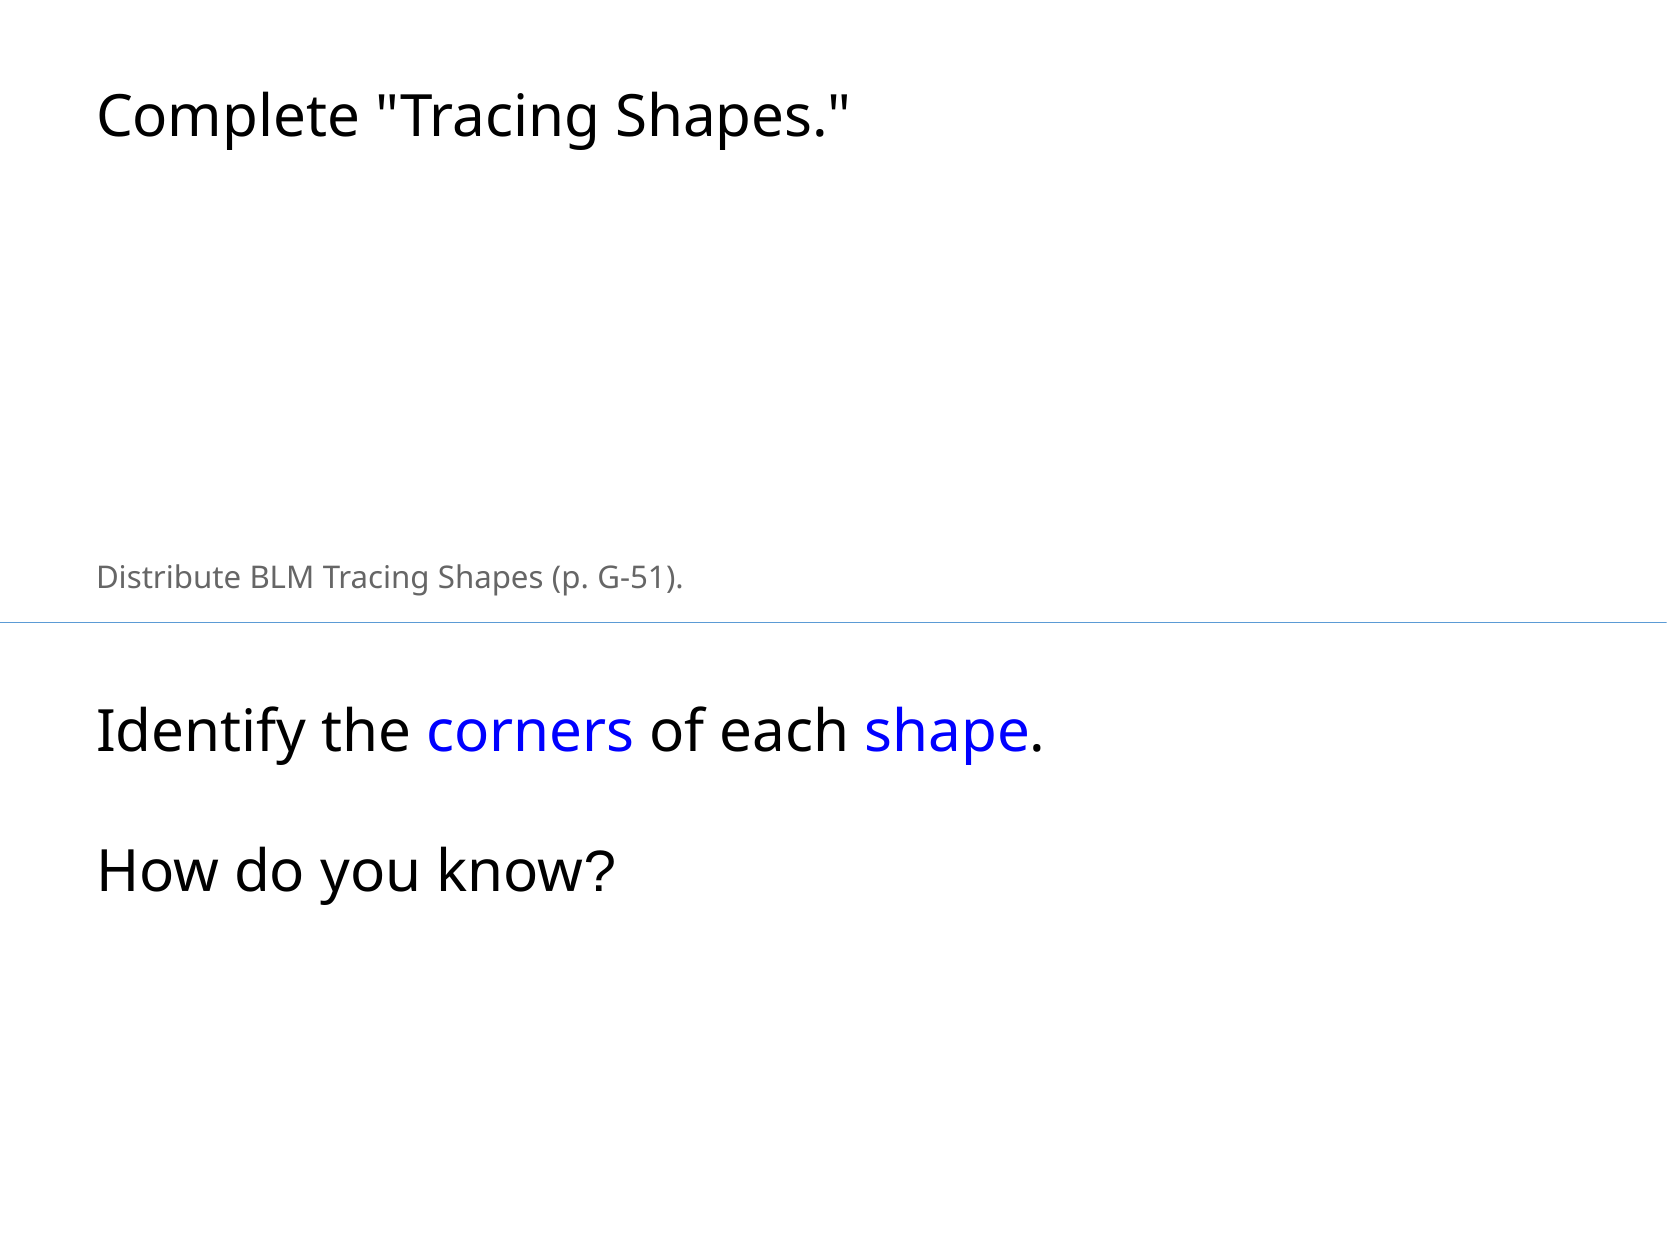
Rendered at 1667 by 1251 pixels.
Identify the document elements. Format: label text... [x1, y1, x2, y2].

text_box Identify the corners of each shape. How do you know? [81, 685, 1476, 911]
text_box Complete "Tracing Shapes." [81, 70, 901, 156]
text_box Distribute BLM Tracing Shapes (p. G-51). [81, 549, 1026, 603]
